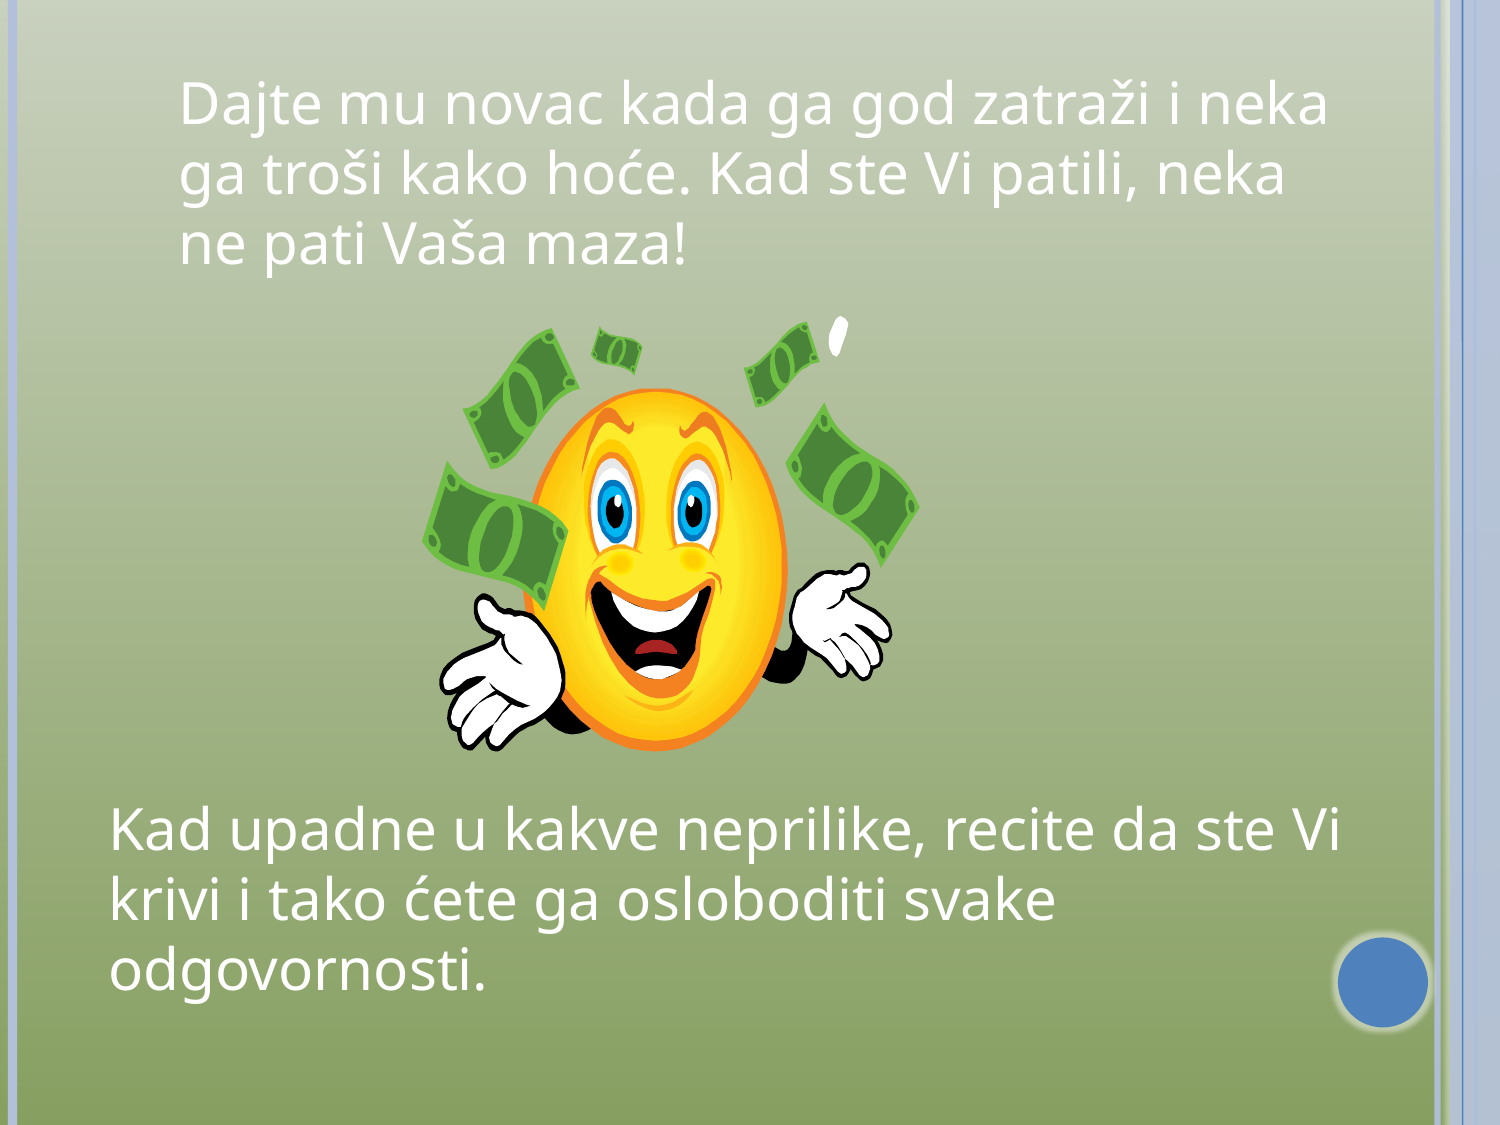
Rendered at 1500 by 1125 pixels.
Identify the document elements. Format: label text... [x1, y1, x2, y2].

text_box Kad upadne u kakve neprilike, recite da ste Vi krivi i tako ćete ga osloboditi svake odgovornosti. [93, 785, 1383, 1055]
picture [421, 315, 921, 752]
text_box Dajte mu novac kada ga god zatraži i neka ga troši kako hoće. Kad ste Vi patili, neka ne pati Vaša maza! [163, 58, 1348, 329]
